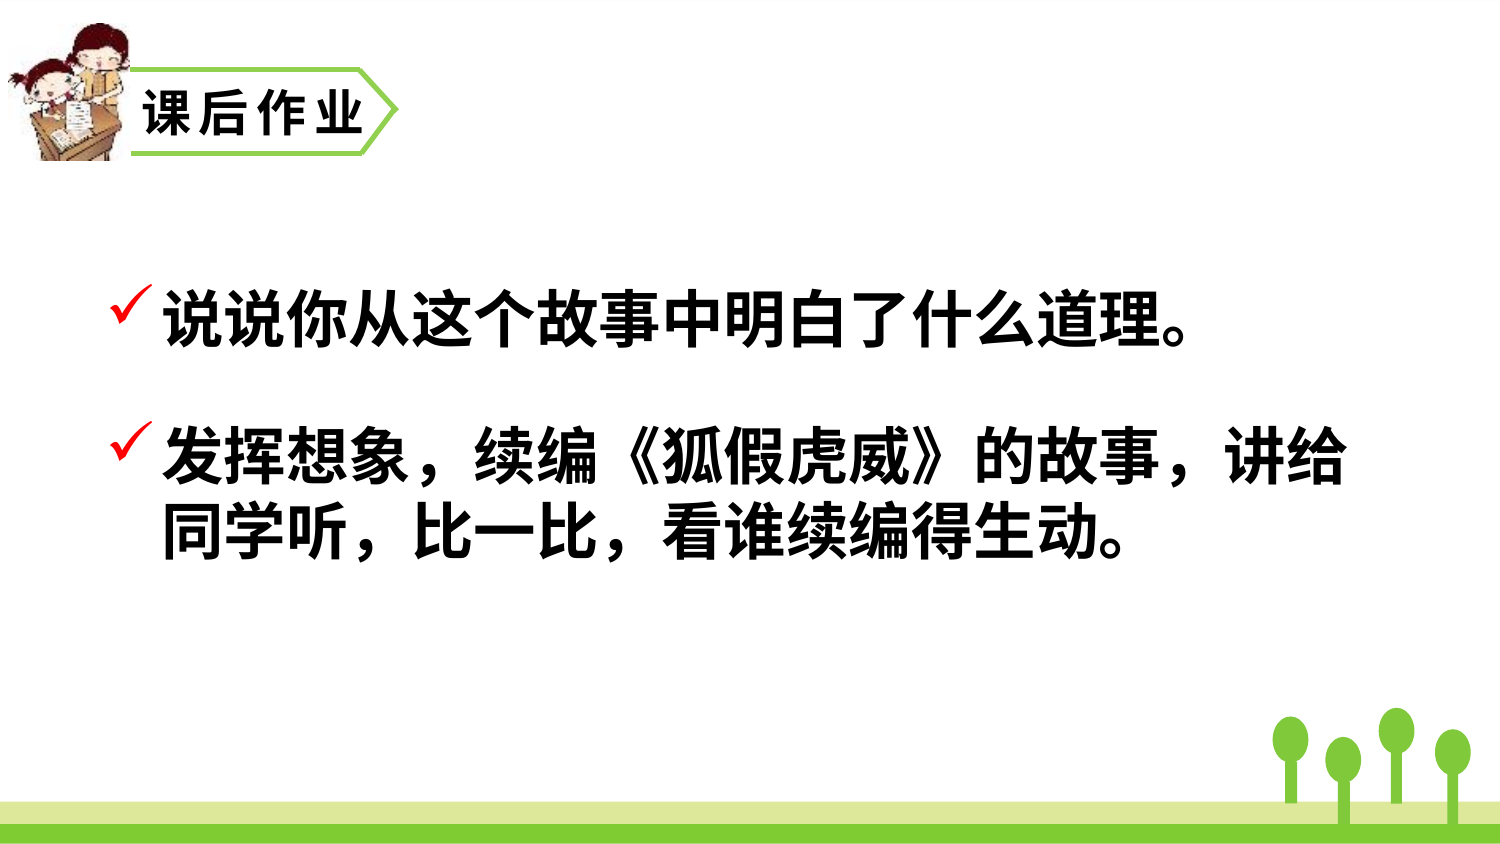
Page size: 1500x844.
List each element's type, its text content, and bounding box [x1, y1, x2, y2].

picture [0, 0, 1500, 801]
text_box 说说你从这个故事中明白了什么道理。 [105, 272, 1236, 363]
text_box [8, 23, 403, 161]
text_box 发挥想象，续编《狐假虎威》的故事，讲给同学听，比一比，看谁续编得生动。 [105, 409, 1363, 575]
